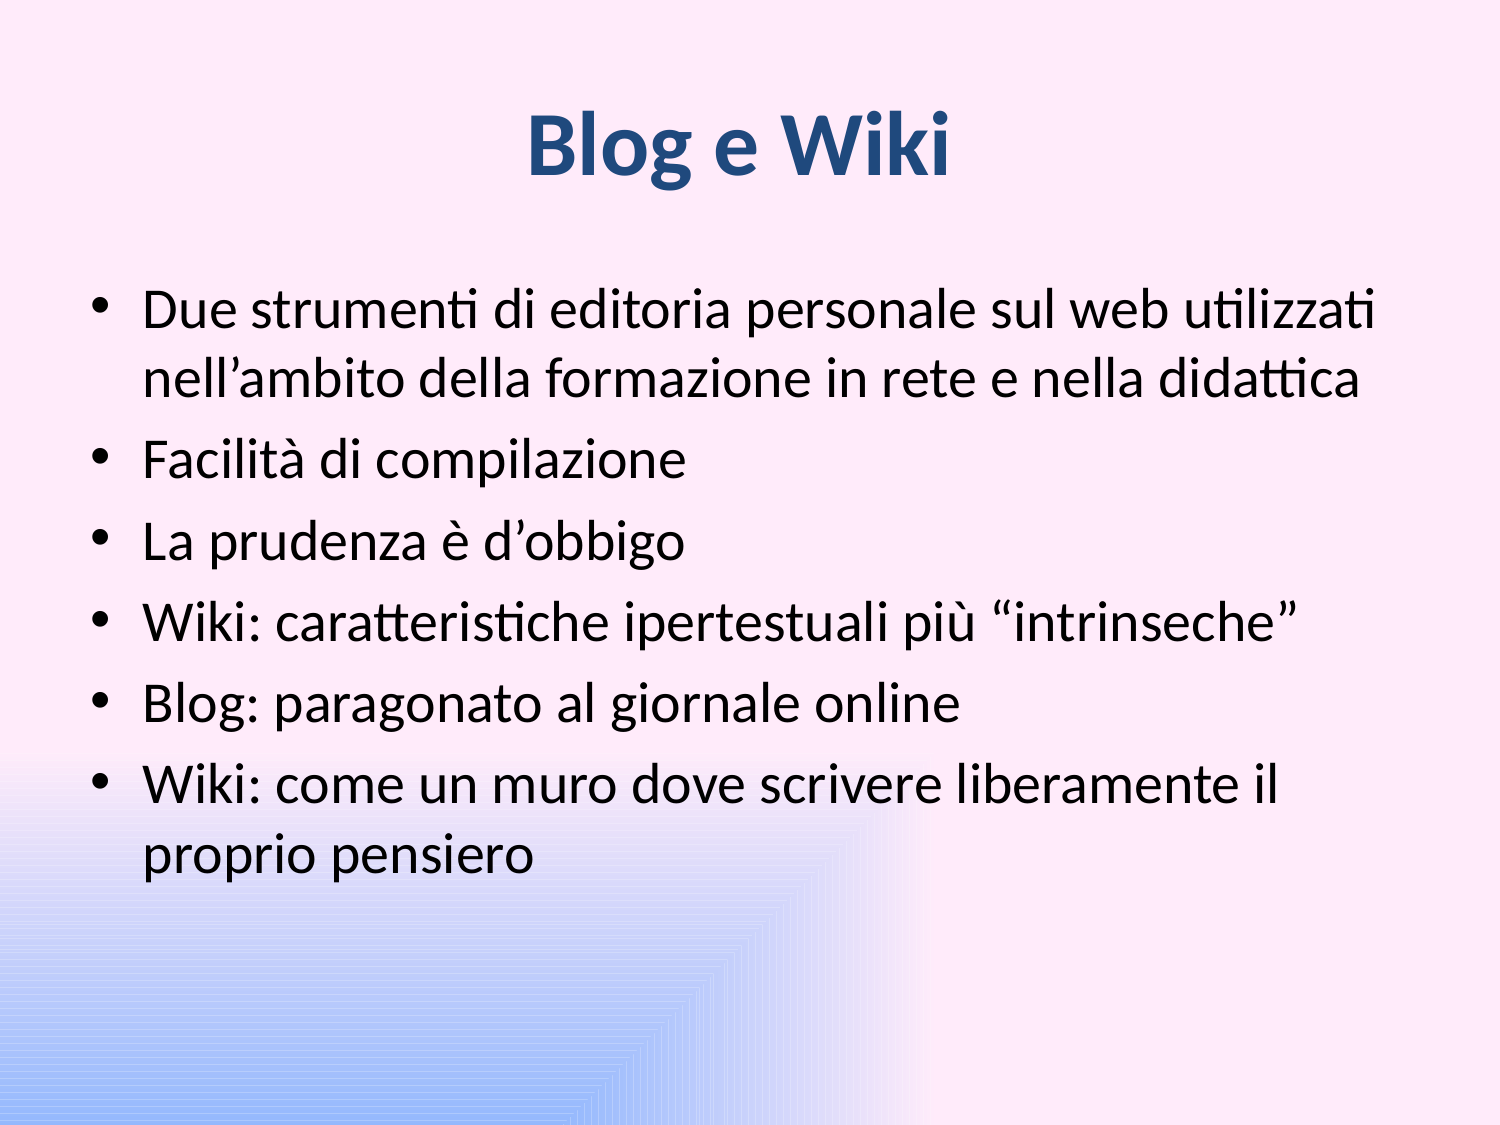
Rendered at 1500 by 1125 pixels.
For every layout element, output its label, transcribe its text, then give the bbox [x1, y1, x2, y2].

title Blog e Wiki [75, 45, 1425, 233]
list Due strumenti di editoria personale sul web utilizzati nell’ambito della formazione in rete e nella didattica Facilità di compilazione La prudenza è d’obbigo Wiki: caratteristiche ipertestuali più “intrinseche” Blog: paragonato al giornale online Wiki: come un muro dove scrivere liberamente il proprio pensiero [75, 262, 1425, 903]
